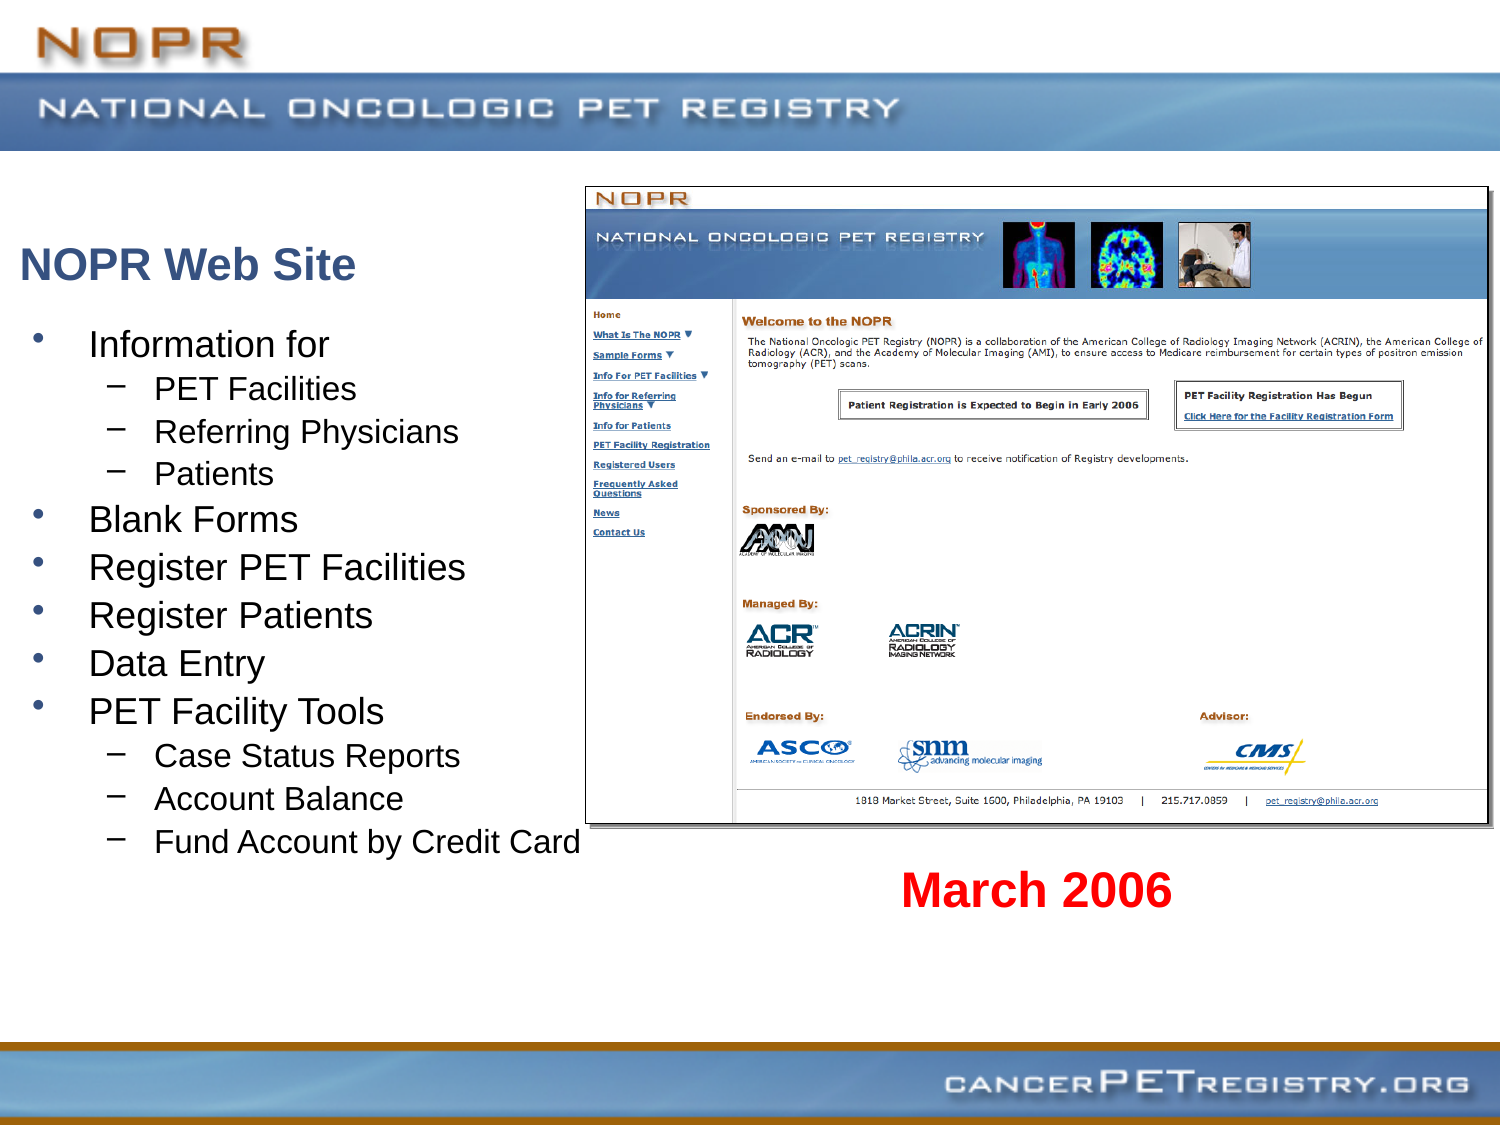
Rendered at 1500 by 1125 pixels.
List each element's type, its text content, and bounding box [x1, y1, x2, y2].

text_box March 2006 [686, 849, 1387, 925]
picture [0, 1042, 1500, 1125]
picture [586, 187, 1488, 823]
title NOPR Web Site [4, 212, 581, 313]
list Information for PET Facilities Referring Physicians Patients Blank Forms Register PET Facilities Register Patients Data Entry PET Facility Tools Case Status Reports Account Balance Fund Account by Credit Card [16, 316, 614, 901]
picture [0, 24, 1500, 151]
